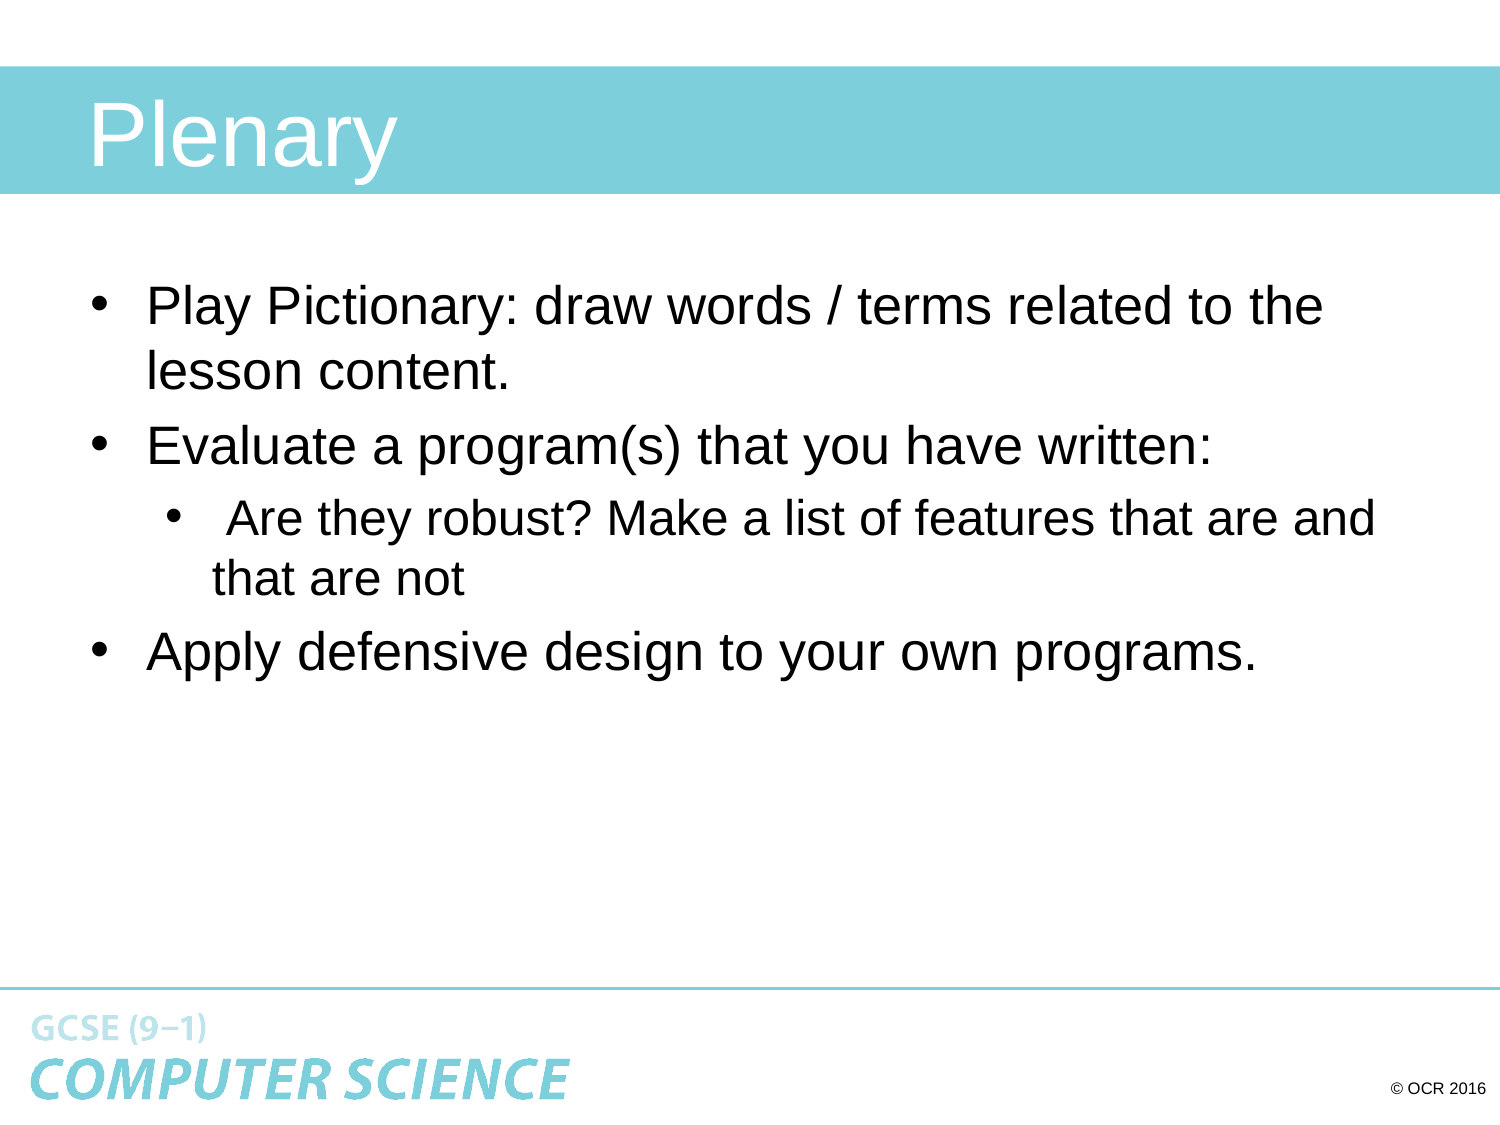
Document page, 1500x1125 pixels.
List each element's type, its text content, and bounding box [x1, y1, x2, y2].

picture [0, 987, 1500, 1124]
list Play Pictionary: draw words / terms related to the lesson content. Evaluate a program(s) that you have written: Are they robust? Make a list of features that are and that are not Apply defensive design to your own programs. [75, 262, 1425, 965]
title Plenary [0, 66, 1500, 194]
